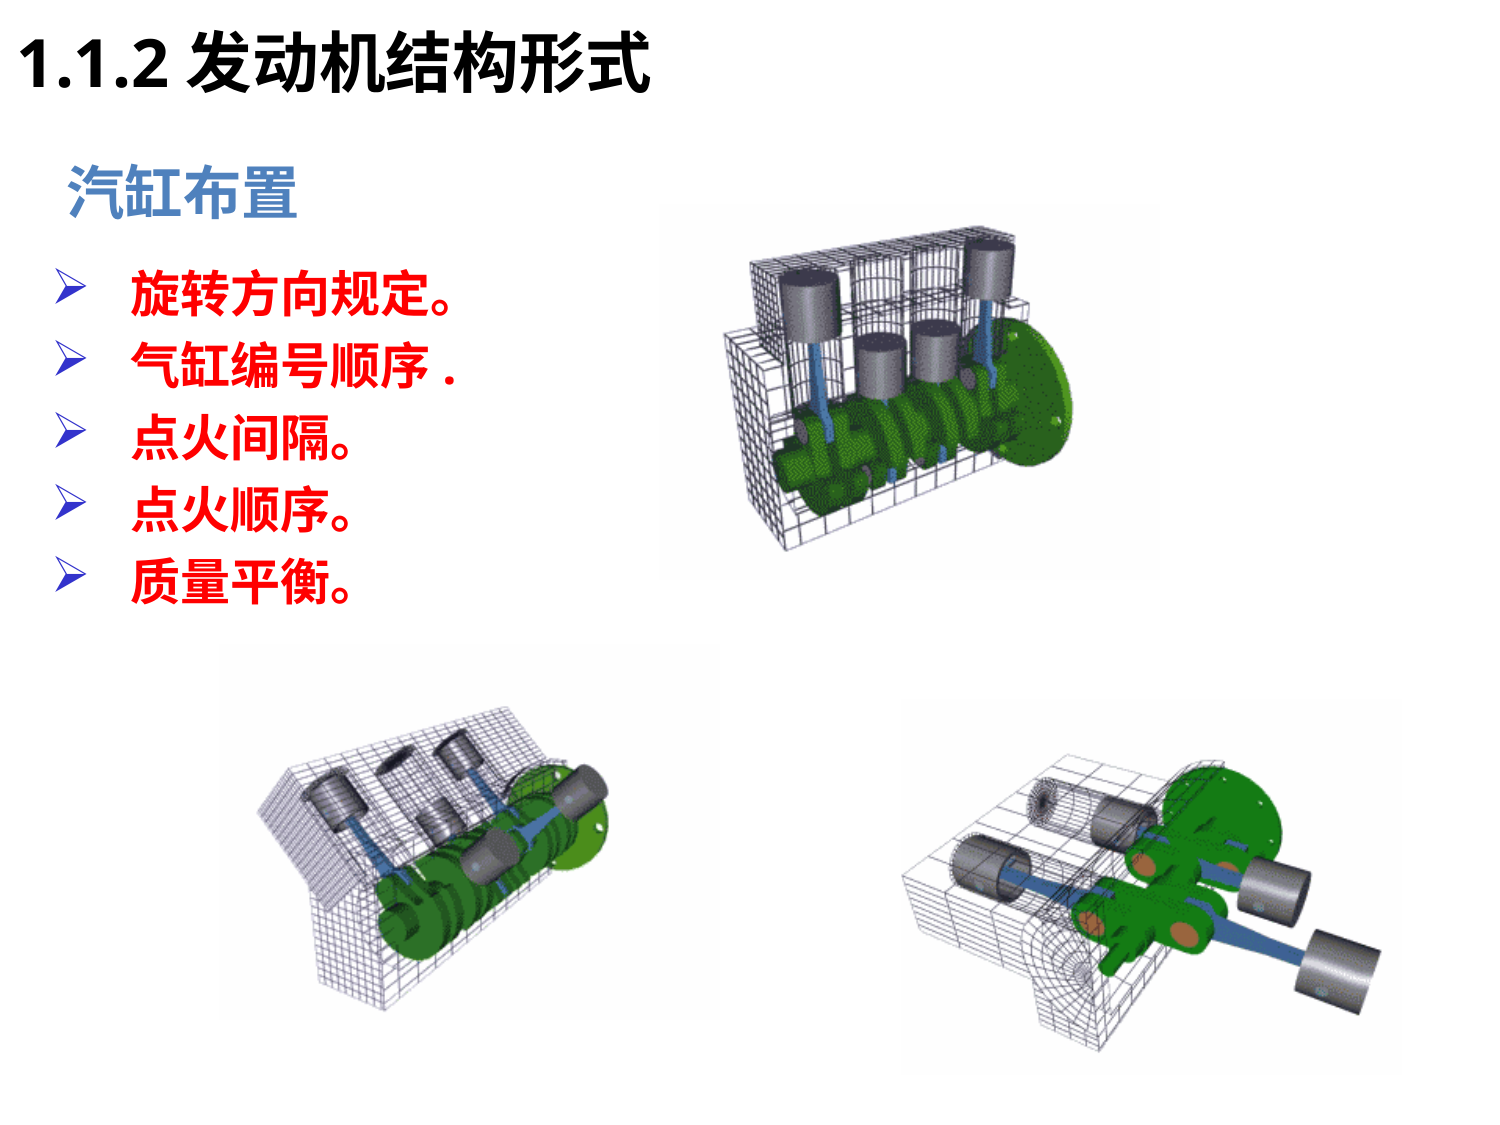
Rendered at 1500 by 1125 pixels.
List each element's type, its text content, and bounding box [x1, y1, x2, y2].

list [900, 699, 1402, 1075]
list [659, 204, 1161, 581]
text_box 旋转方向规定。 气缸编号顺序. 点火间隔。 点火顺序。 质量平衡。 [51, 250, 596, 622]
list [218, 644, 720, 1021]
text_box 1.1.2发动机结构形式 [16, 26, 1291, 111]
text_box 汽缸布置 [51, 148, 315, 234]
